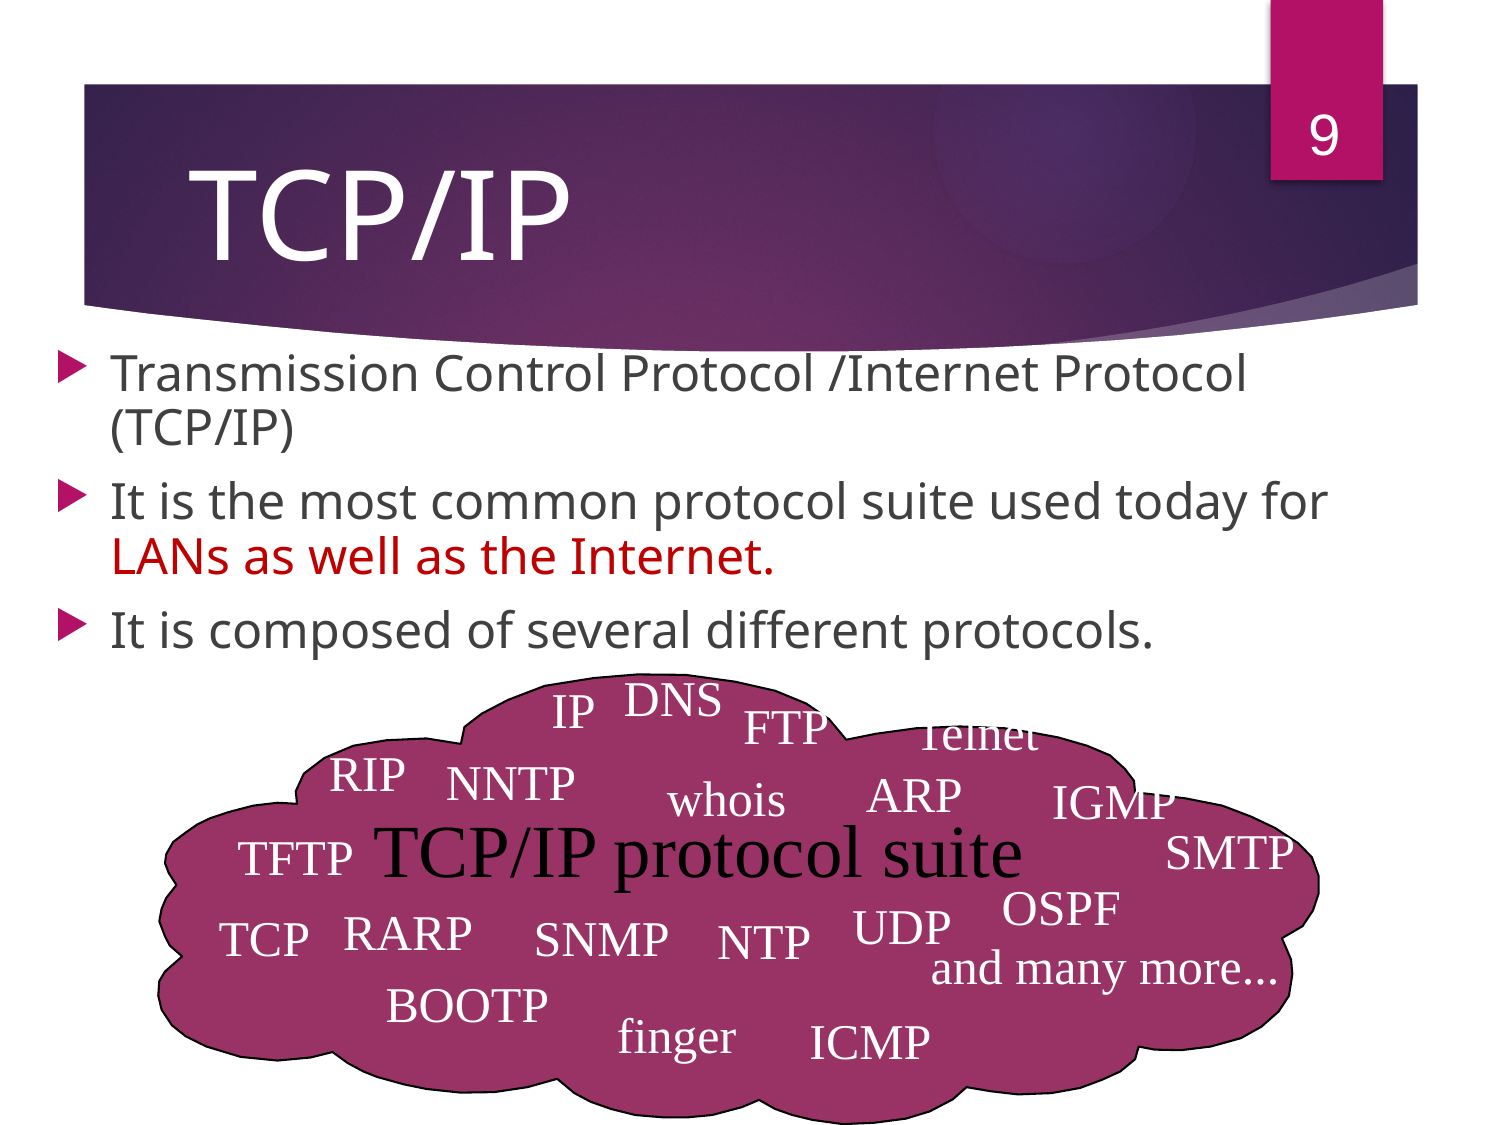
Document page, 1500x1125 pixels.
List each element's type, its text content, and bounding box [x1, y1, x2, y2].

list Transmission Control Protocol /Internet Protocol (TCP/IP) It is the most common protocol suite used today for LANs as well as the Internet. It is composed of several different protocols. [39, 340, 1390, 754]
slide_number 9 [1259, 48, 1390, 175]
title TCP/IP [142, 152, 1183, 269]
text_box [158, 658, 1320, 1125]
